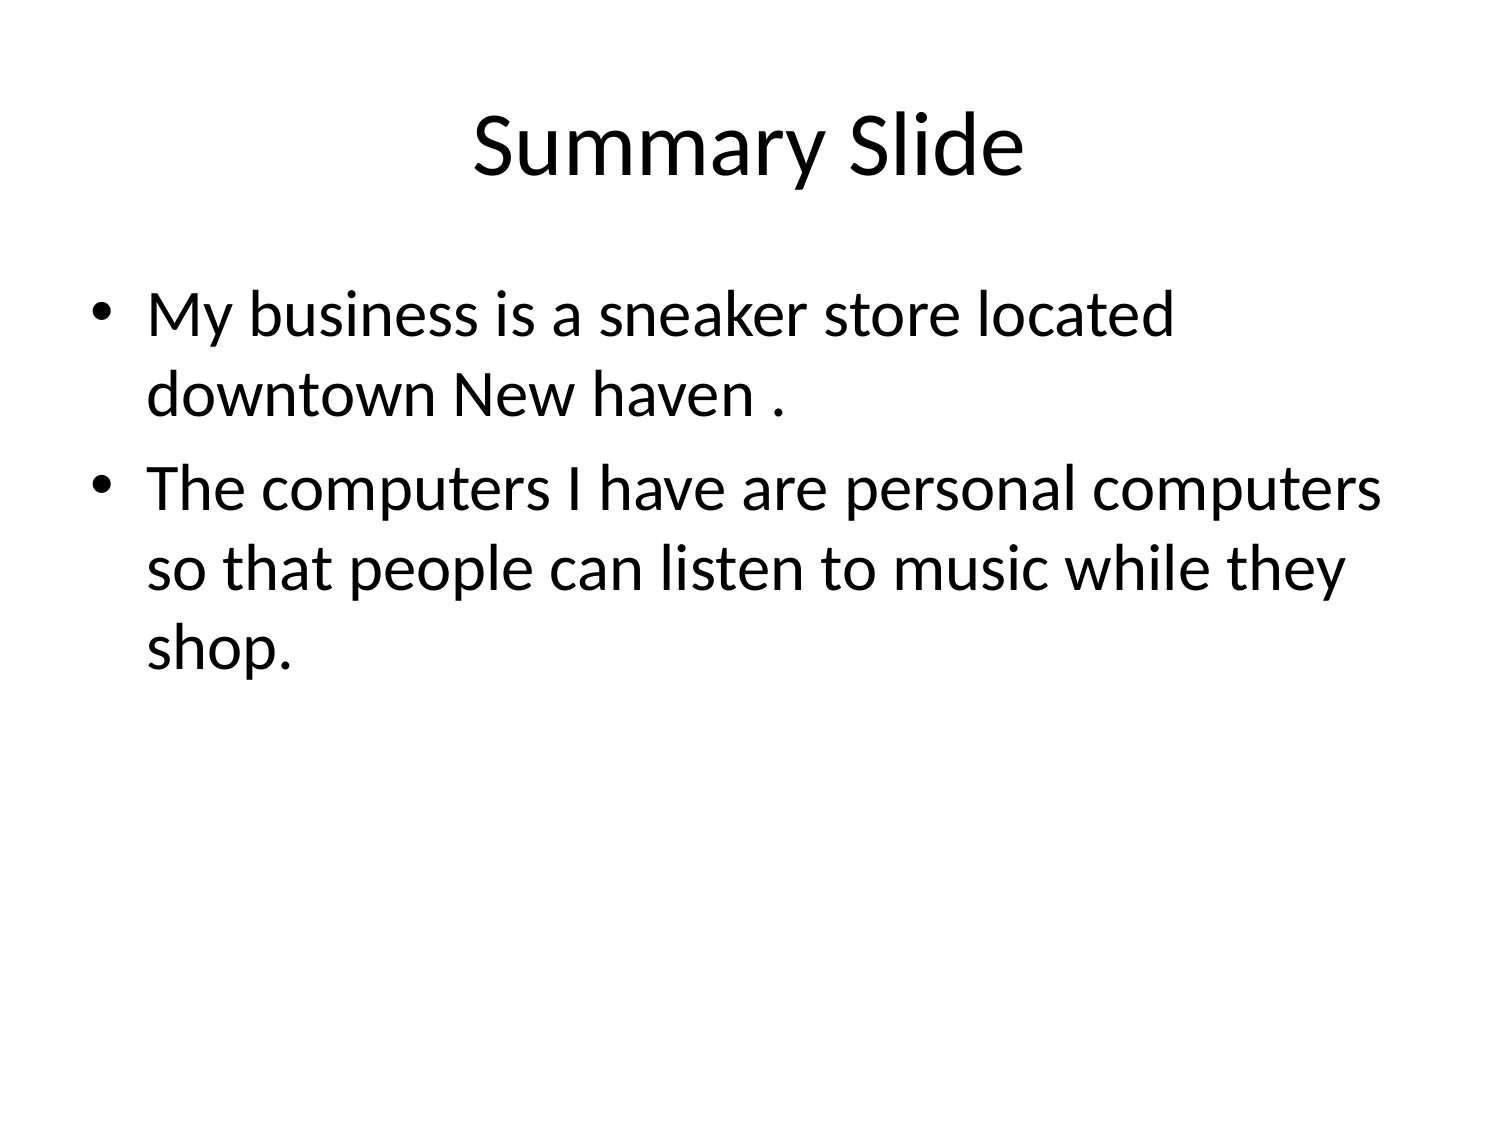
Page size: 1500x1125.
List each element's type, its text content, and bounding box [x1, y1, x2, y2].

list My business is a sneaker store located downtown New haven . The computers I have are personal computers so that people can listen to music while they shop. [75, 262, 1425, 1005]
title Summary Slide [75, 45, 1425, 233]
